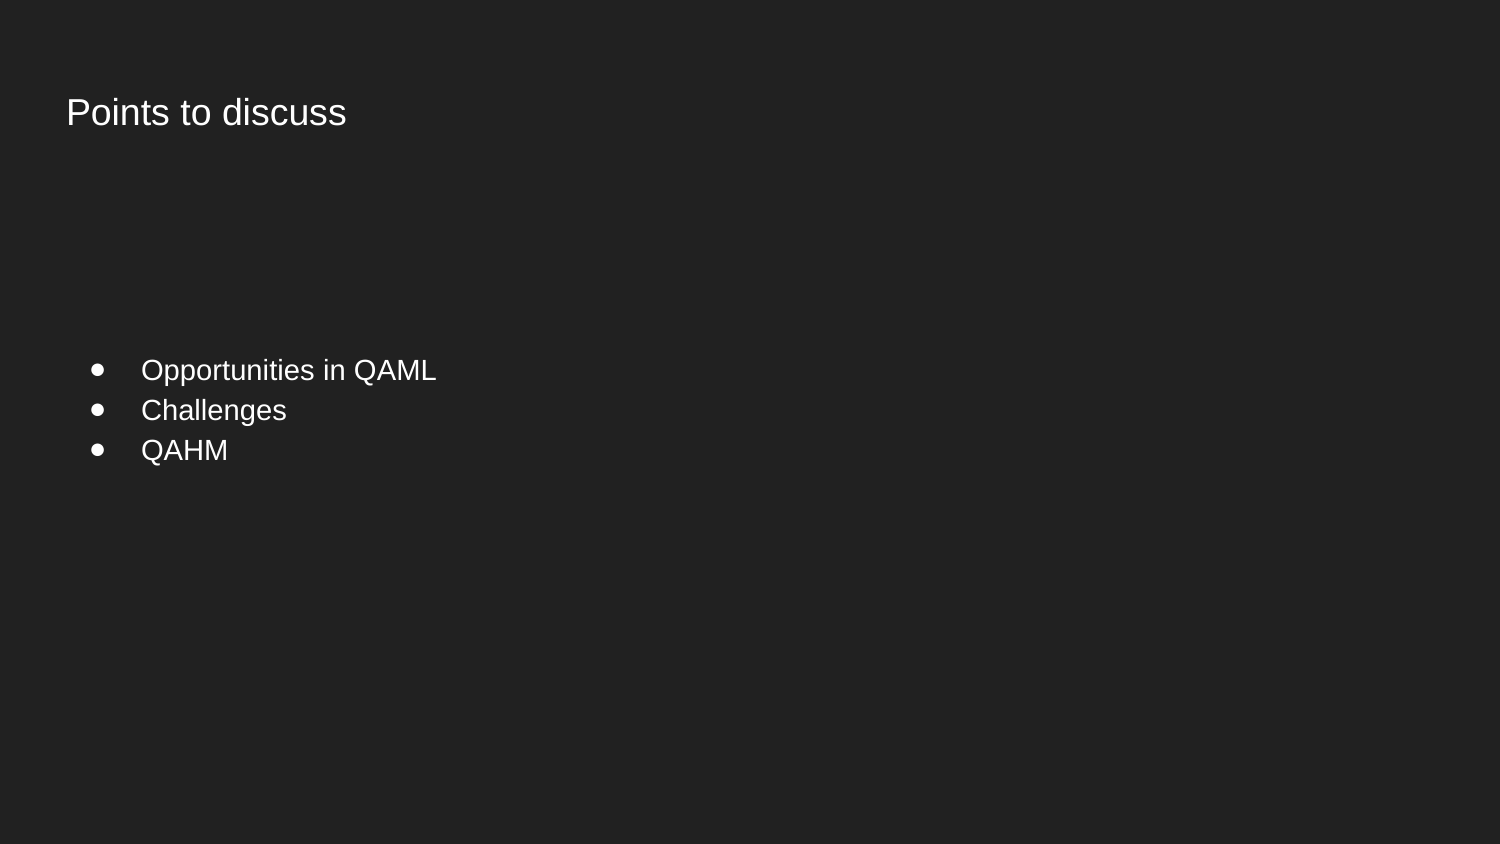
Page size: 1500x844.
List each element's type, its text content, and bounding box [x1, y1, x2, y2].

list Opportunities in QAML Challenges QAHM [51, 189, 1449, 750]
title Points to discuss [51, 72, 1449, 167]
